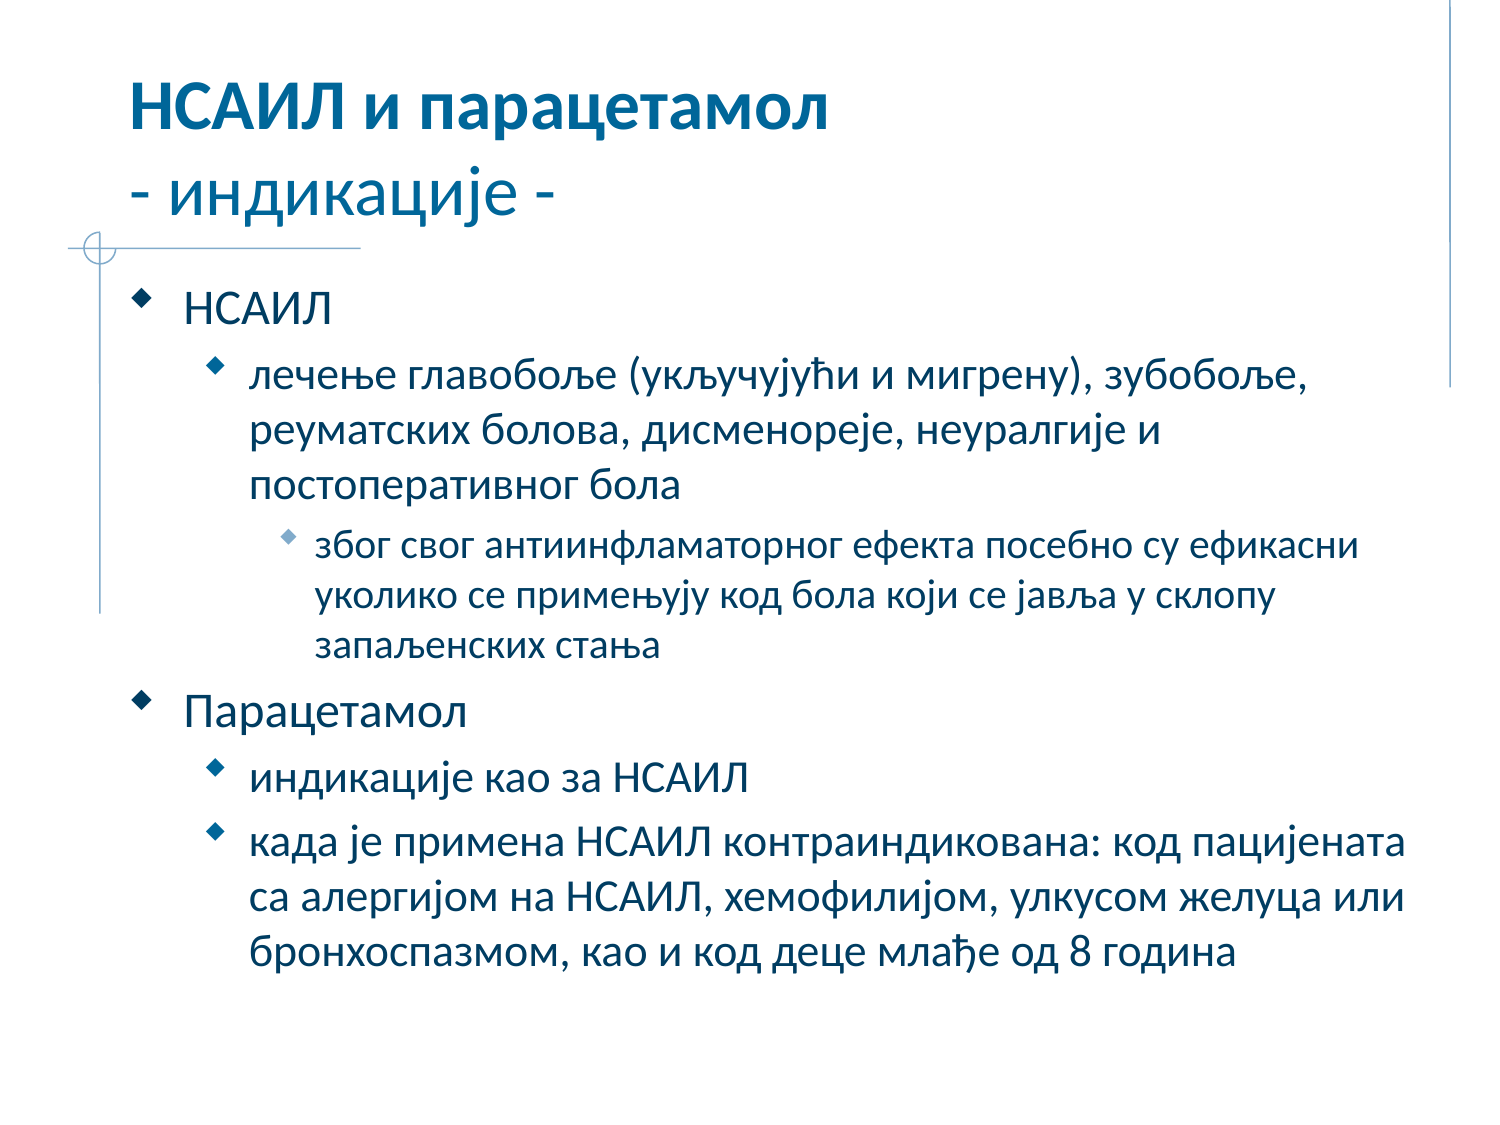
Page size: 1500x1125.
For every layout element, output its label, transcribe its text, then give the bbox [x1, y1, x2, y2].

title НСАИЛ и парацетамол - индикације - [113, 49, 1436, 238]
list НСАИЛ лечење главобоље (укључујући и мигрену), зубобоље, реуматских болова, дисменореје, неуралгије и постоперативног бола због свог антиинфламаторног ефекта посебно су ефикасни уколико се примењују код бола који се јавља у склопу запаљенских стања Парацетамол индикације као за НСАИЛ када је примена НСАИЛ контраиндикована: код пацијената са алергијом на НСАИЛ, хемофилијом, улкусом желуца или бронхоспазмом, као и код деце млађе од 8 година [111, 266, 1436, 1024]
